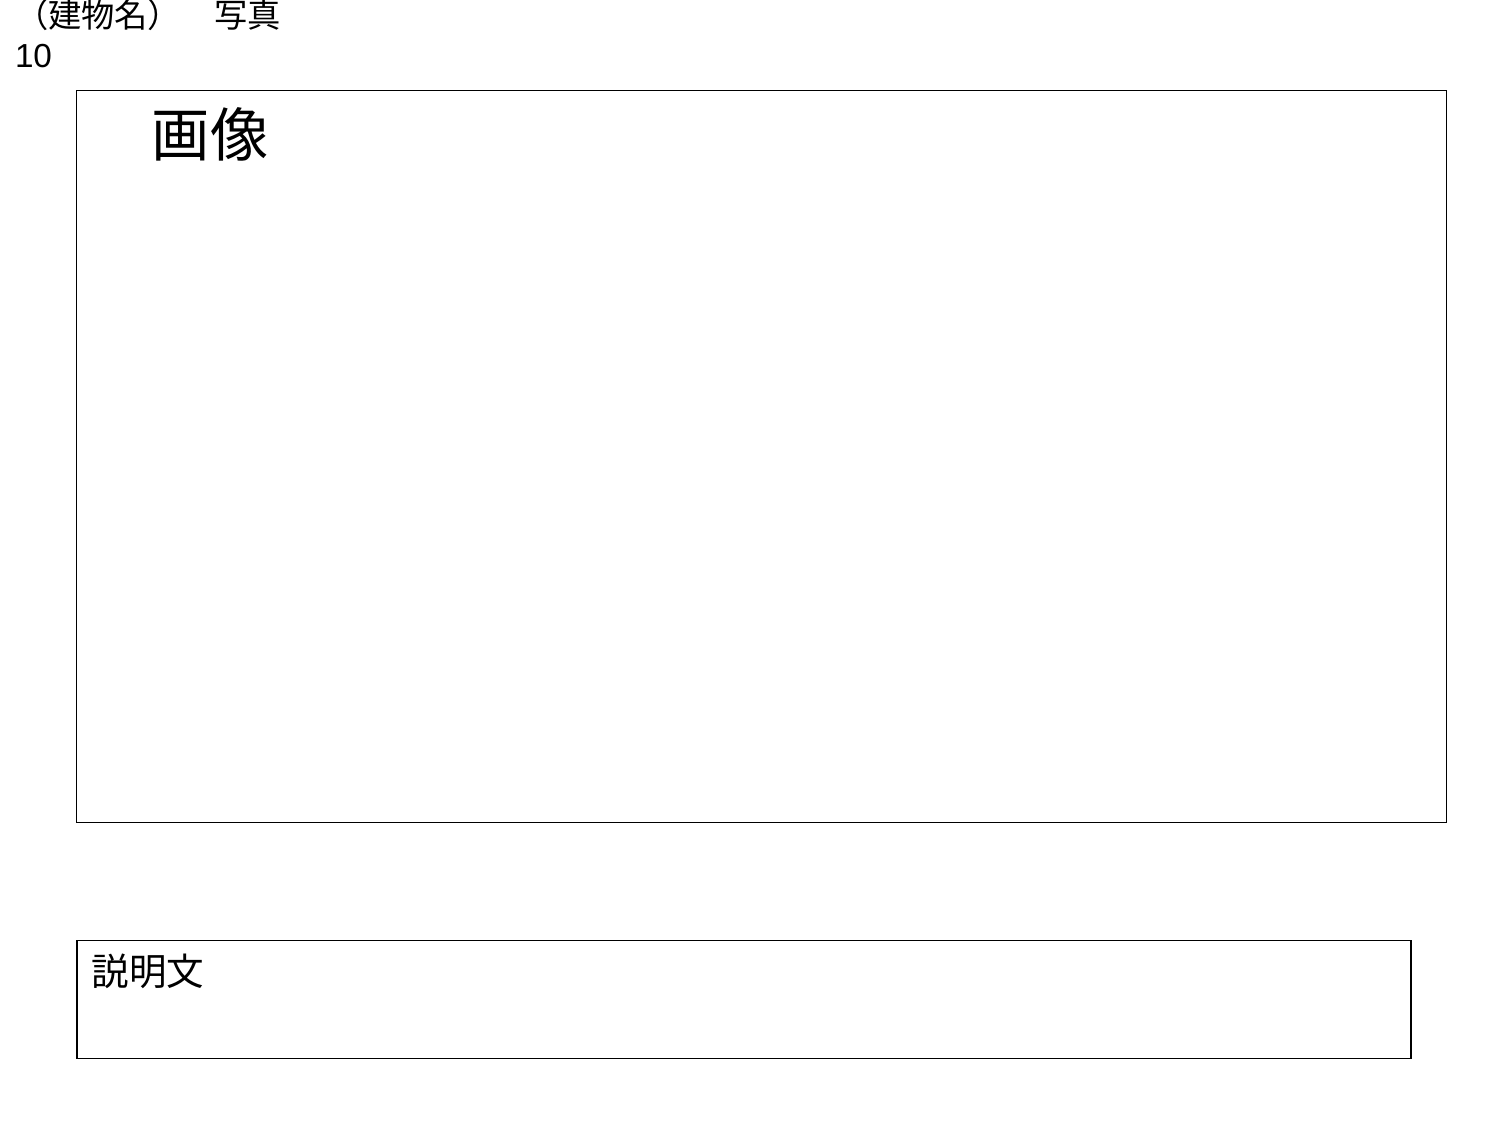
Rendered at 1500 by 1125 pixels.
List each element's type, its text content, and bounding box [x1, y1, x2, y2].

list 画像 [76, 90, 1447, 823]
title （建物名） 写真10 [0, 0, 309, 69]
text_box 説明文 [76, 940, 1412, 1059]
